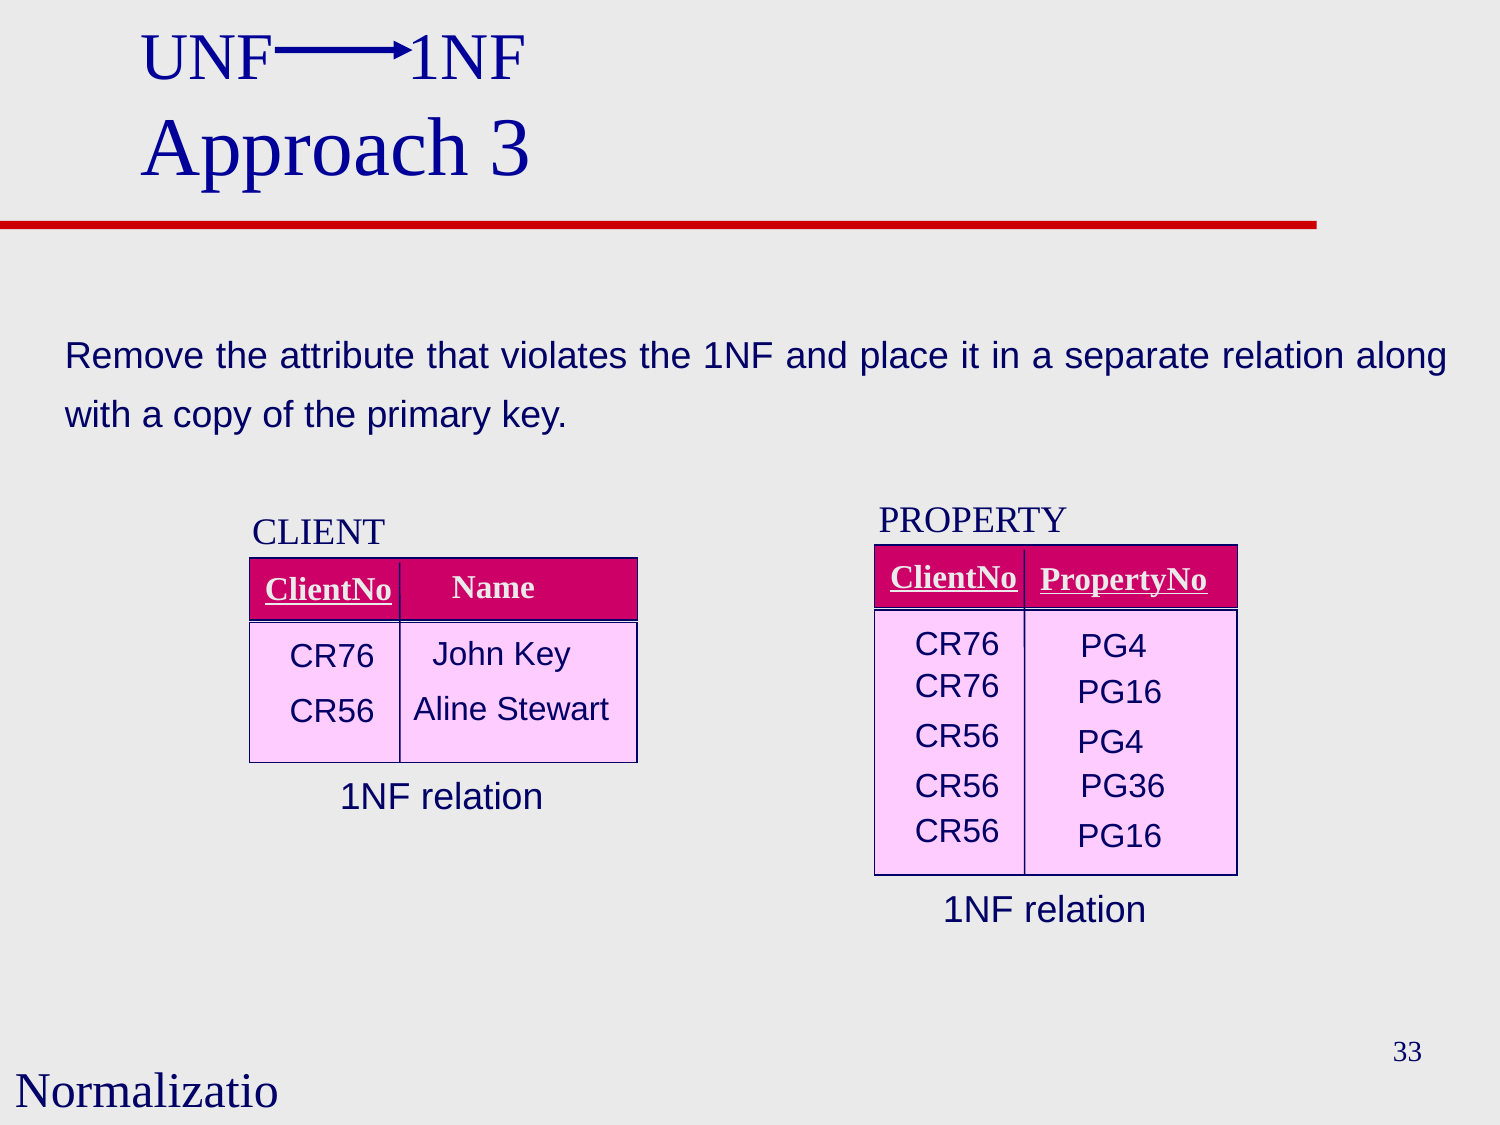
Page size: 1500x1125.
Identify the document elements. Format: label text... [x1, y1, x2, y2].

text_box ClientNo [875, 548, 1033, 603]
text_box CR56 [899, 712, 1015, 757]
text_box Remove the attribute that violates the 1NF and place it in a separate relation along with a copy of the primary key. [49, 310, 1463, 442]
text_box [372, 131, 403, 207]
text_box CLIENT [237, 499, 401, 560]
slide_number Normalization [0, 1050, 313, 1125]
text_box Name [437, 557, 551, 613]
text_box CR56 [899, 757, 1015, 802]
text_box [1025, 545, 1238, 608]
text_box PG36 [1065, 757, 1181, 812]
text_box CR76 [274, 627, 390, 682]
text_box CR56 [899, 802, 1015, 857]
text_box [400, 557, 638, 621]
text_box PROPERTY [863, 487, 1083, 548]
text_box CR76 [899, 657, 1015, 712]
slide_number 33 [1124, 1012, 1438, 1088]
text_box [400, 622, 638, 763]
text_box [1025, 610, 1238, 875]
text_box [249, 622, 399, 763]
text_box ClientNo [250, 560, 408, 615]
text_box PG4 [1062, 712, 1159, 768]
text_box PG16 [1062, 662, 1178, 718]
text_box 1NF relation [325, 764, 559, 825]
text_box [874, 548, 1024, 608]
text_box PG4 [1065, 617, 1162, 662]
title UNF 1NF Approach 3 [124, 12, 1401, 201]
text_box [249, 560, 399, 621]
text_box CR56 [274, 682, 390, 737]
text_box John Key [417, 624, 587, 679]
text_box [274, 43, 413, 57]
text_box 1NF relation [928, 877, 1162, 937]
text_box PropertyNo [1025, 549, 1223, 605]
text_box [874, 610, 1024, 875]
text_box PG16 [1062, 807, 1178, 862]
text_box CR76 [899, 614, 1015, 657]
text_box Aline Stewart [398, 679, 625, 735]
